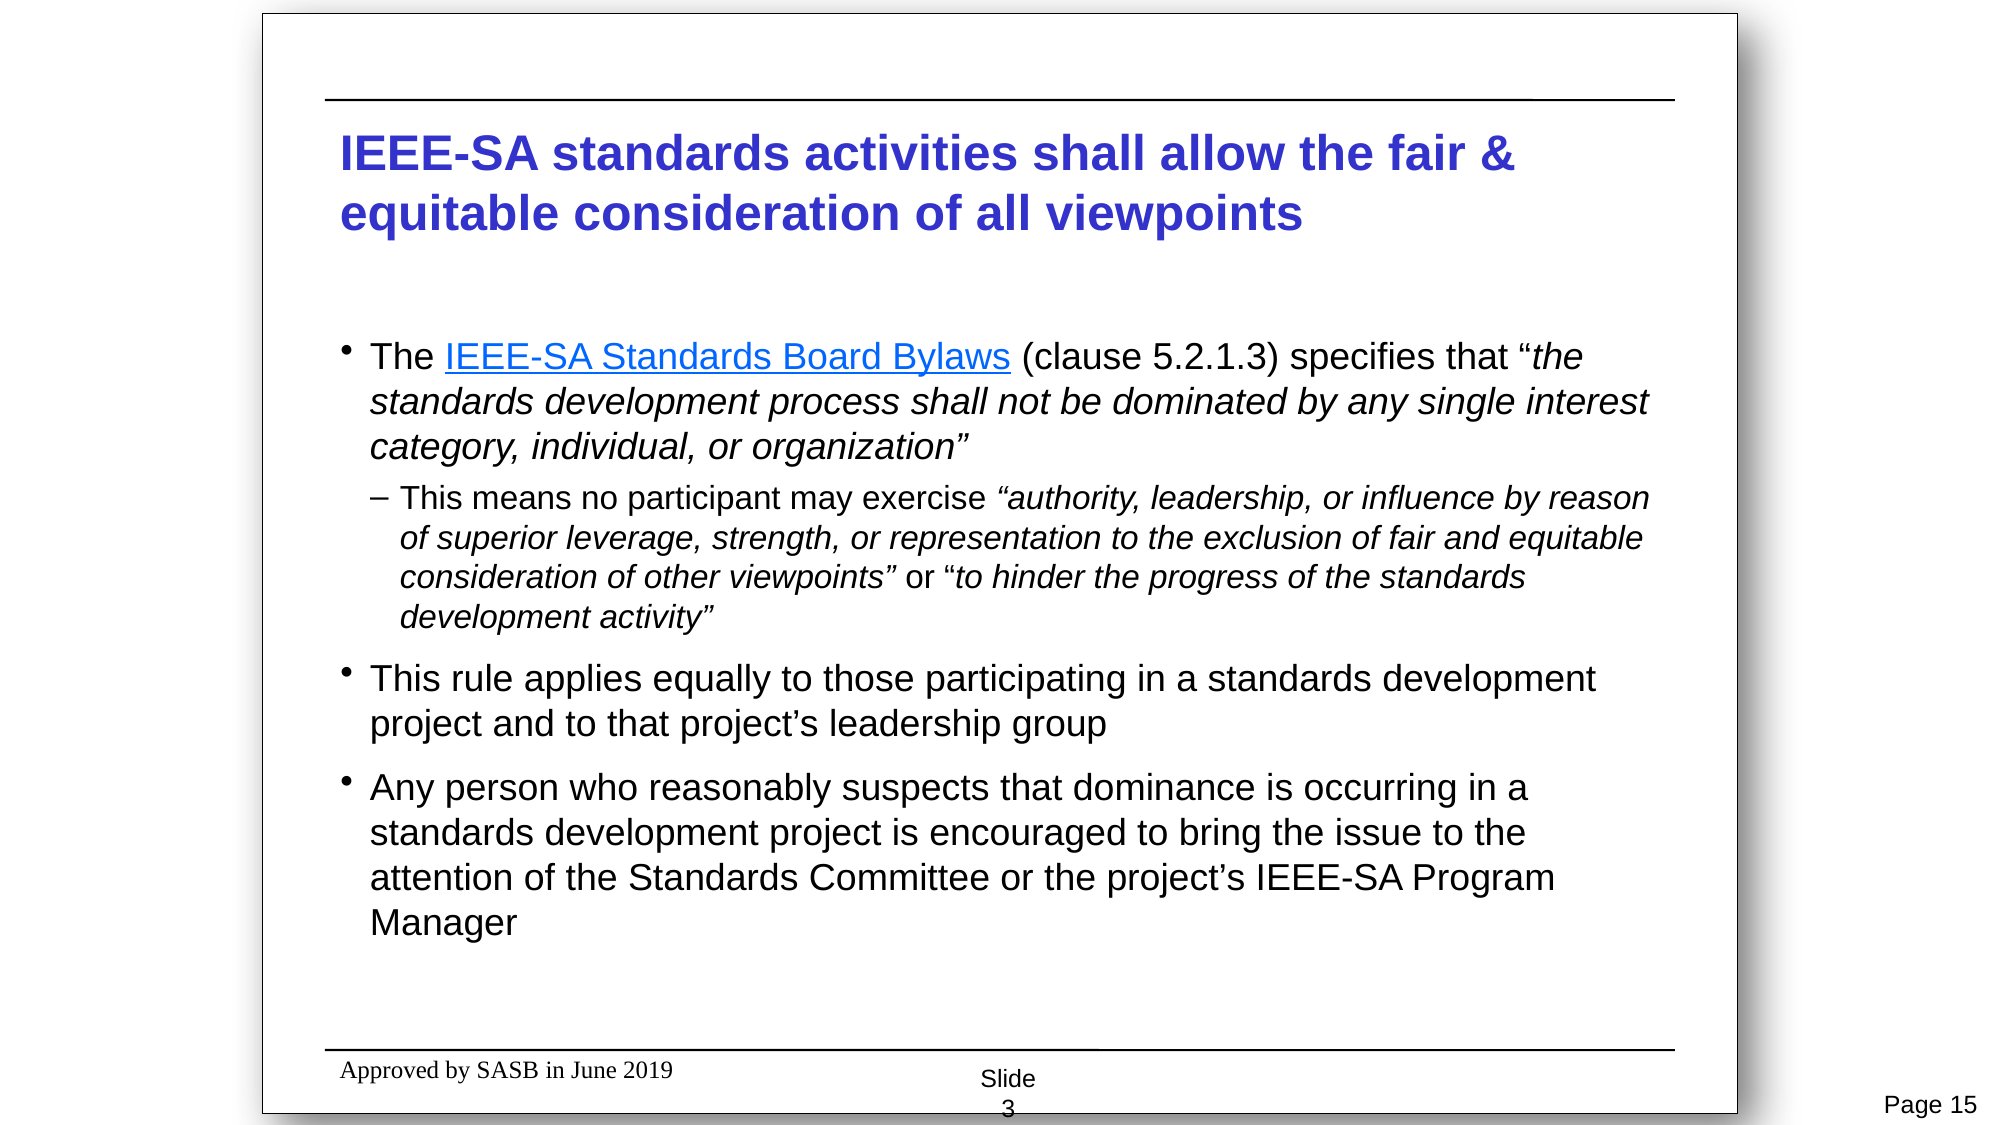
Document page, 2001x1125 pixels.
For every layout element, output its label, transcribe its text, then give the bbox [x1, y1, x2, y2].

list The IEEE-SA Standards Board Bylaws (clause 5.2.1.3) specifies that “the standards development process shall not be dominated by any single interest category, individual, or organization” This means no participant may exercise “authority, leadership, or influence by reason of superior leverage, strength, or representation to the exclusion of fair and equitable consideration of other viewpoints” or “to hinder the progress of the standards development activity” This rule applies equally to those participating in a standards development project and to that project’s leadership group Any person who reasonably suspects that dominance is occurring in a standards development project is encouraged to bring the issue to the attention of the Standards Committee or the project’s IEEE-SA Program Manager [324, 324, 1675, 1000]
picture [263, 14, 1737, 1113]
slide_number Slide 3 [969, 1062, 1047, 1125]
title IEEE-SA standards activities shall allow the fair & equitable consideration of all viewpoints [324, 112, 1675, 288]
